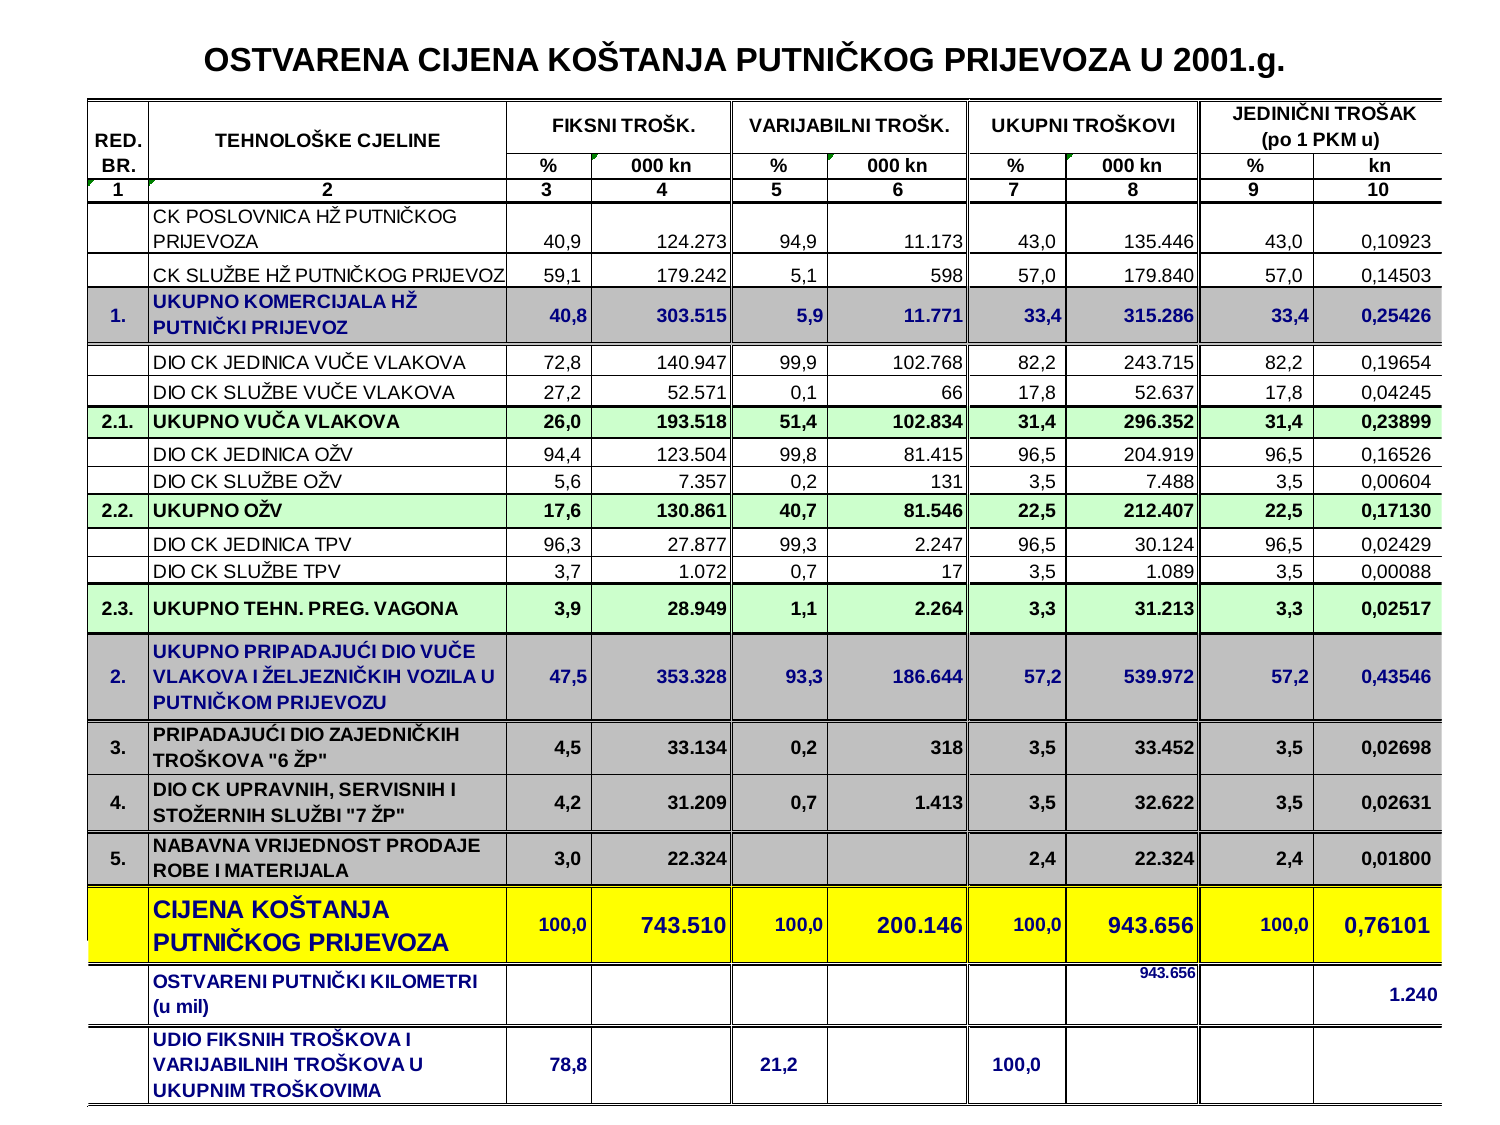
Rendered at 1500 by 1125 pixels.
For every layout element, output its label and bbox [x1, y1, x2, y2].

list [71, 0, 1444, 1125]
